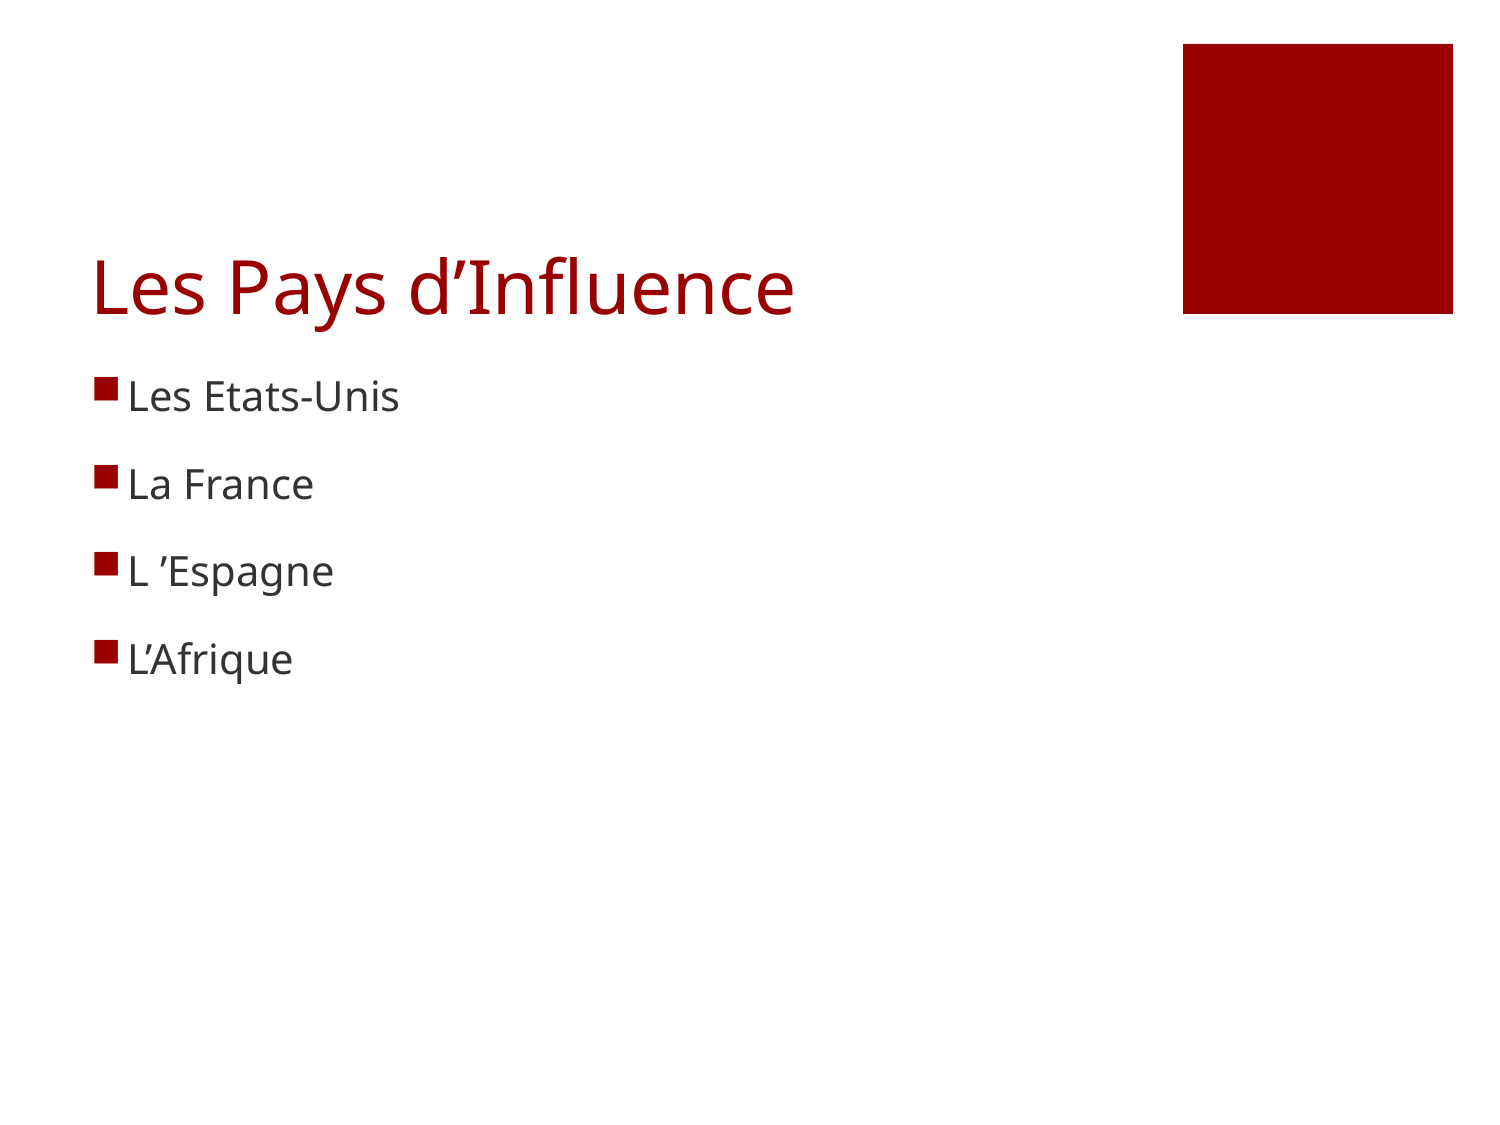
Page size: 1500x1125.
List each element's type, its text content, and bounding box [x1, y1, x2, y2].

list Les Etats-Unis La France L ’Espagne L’Afrique [75, 362, 1143, 1005]
title Les Pays d’Influence [75, 149, 1143, 338]
